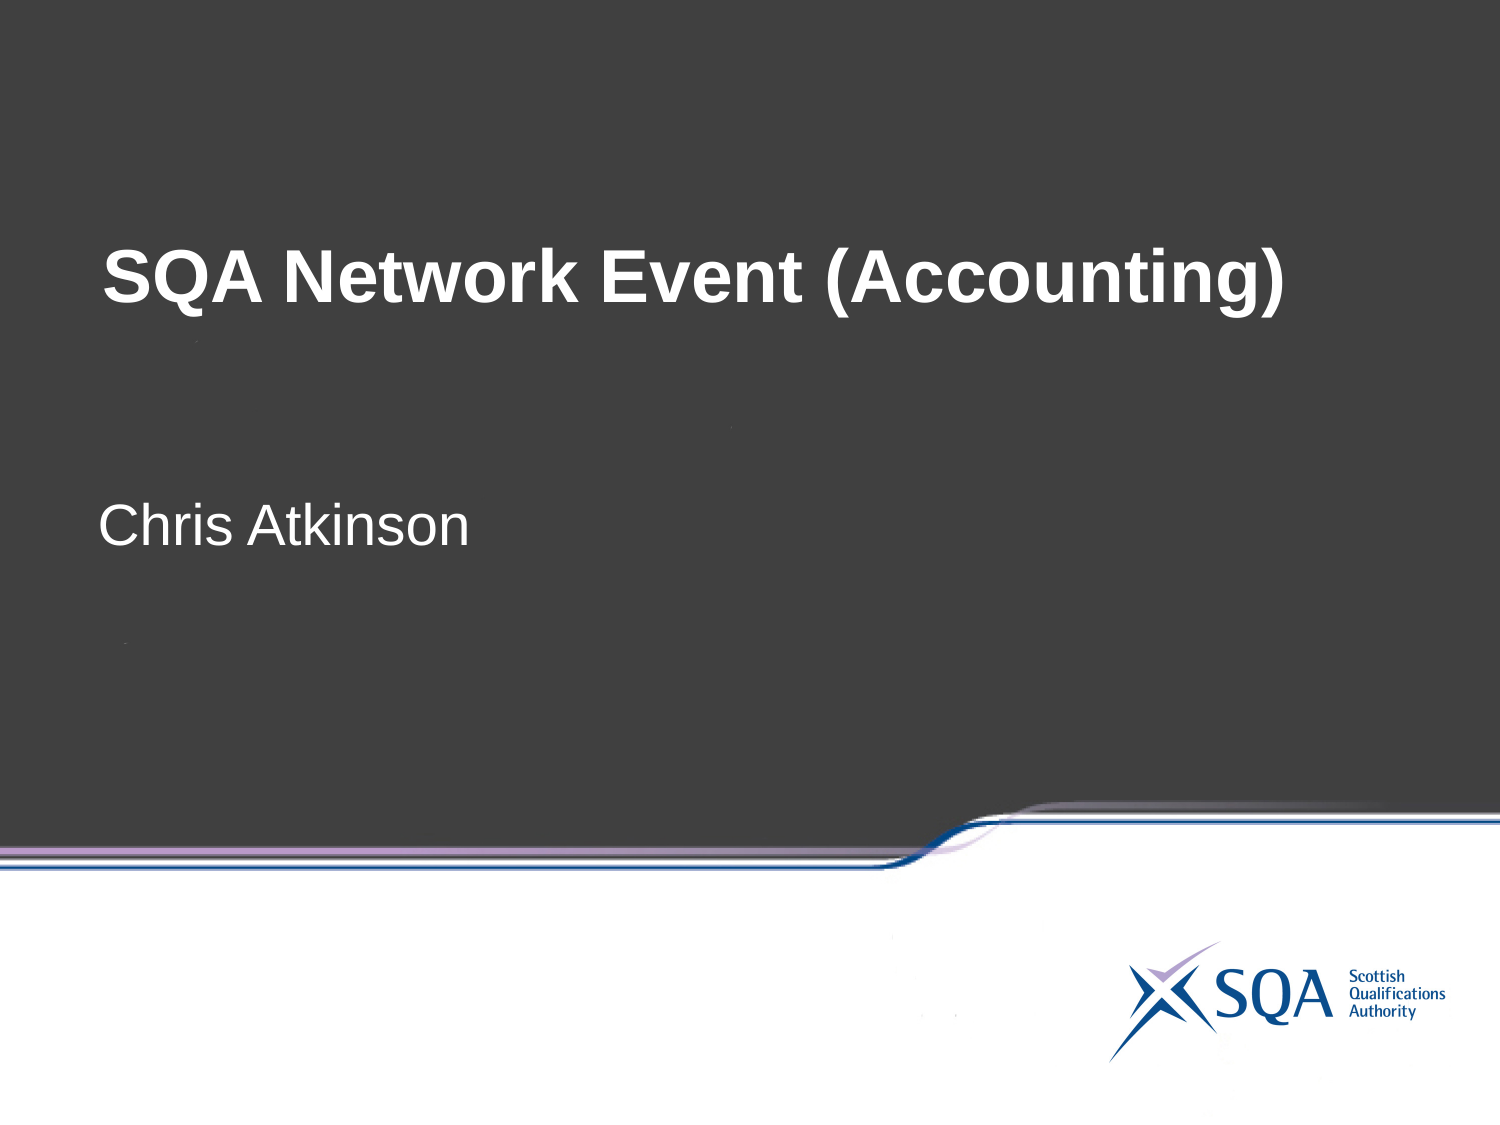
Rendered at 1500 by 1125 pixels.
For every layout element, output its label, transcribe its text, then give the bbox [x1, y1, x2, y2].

text_box Chris Atkinson [83, 479, 1158, 610]
picture [0, 0, 1500, 1125]
text_box SQA Network Event (Accounting) [87, 219, 1365, 362]
